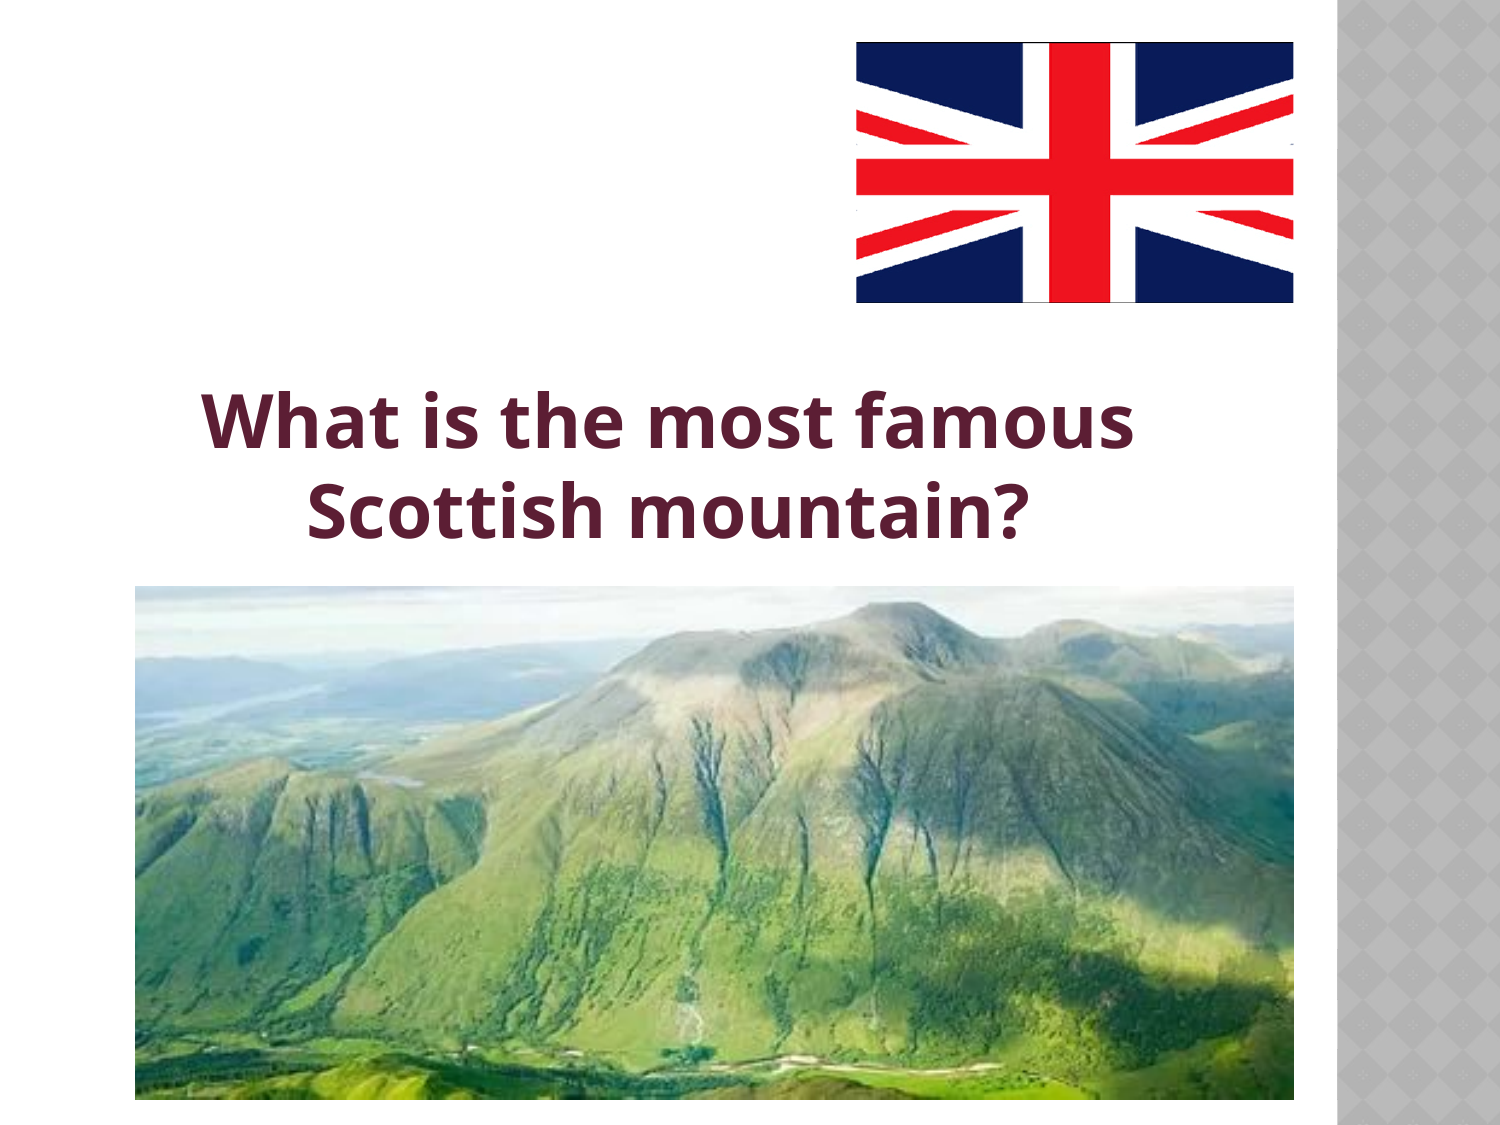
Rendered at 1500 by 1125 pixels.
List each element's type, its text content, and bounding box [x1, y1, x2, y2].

picture [135, 585, 1294, 1101]
list What is the most famous Scottish mountain? [75, 264, 1263, 1059]
picture [855, 42, 1294, 303]
